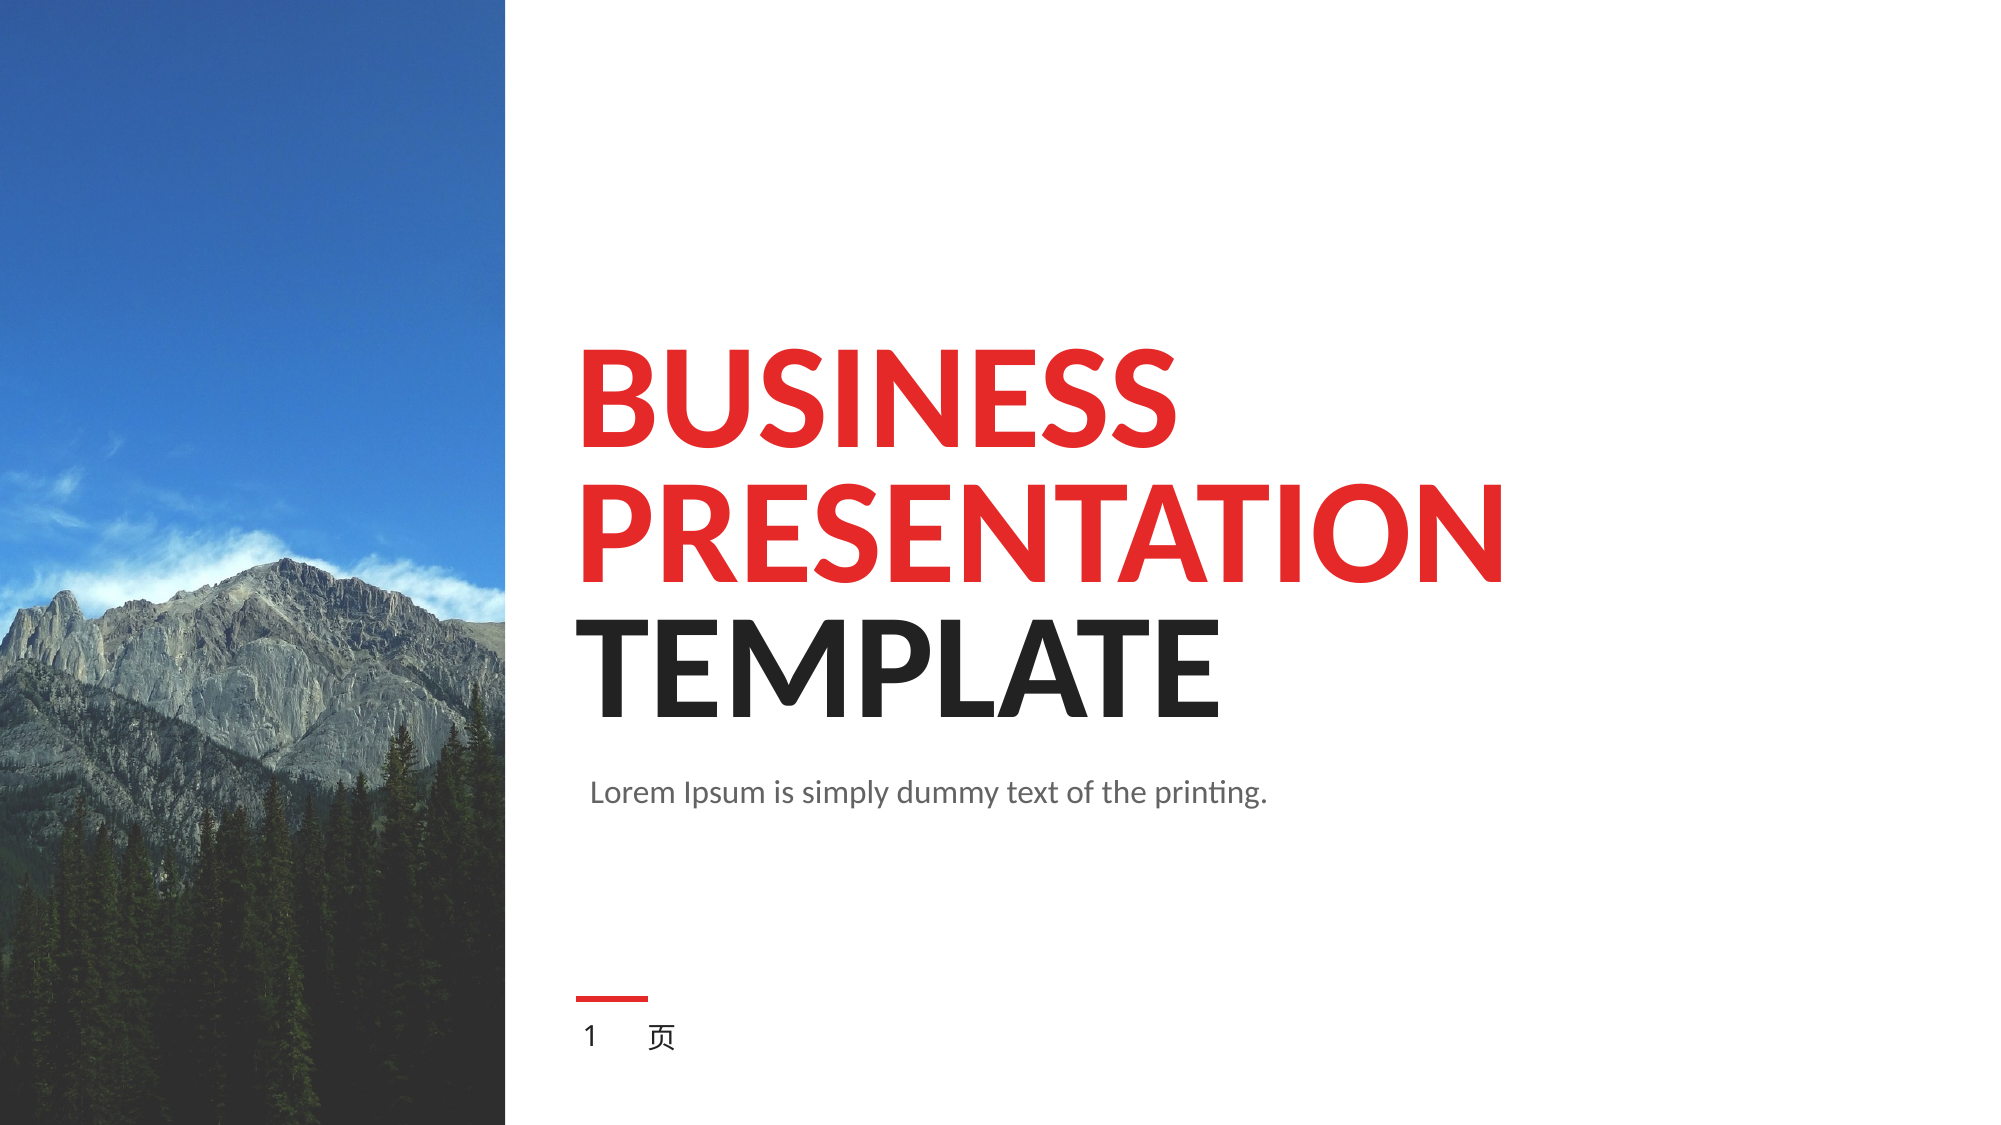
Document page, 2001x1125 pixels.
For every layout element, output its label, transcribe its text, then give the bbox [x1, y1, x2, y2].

text_box Lorem Ipsum is simply dummy text of the printing. [575, 754, 1381, 832]
picture [0, 0, 506, 1125]
text_box BUSINESS PRESENTATION TEMPLATE [561, 332, 1891, 755]
